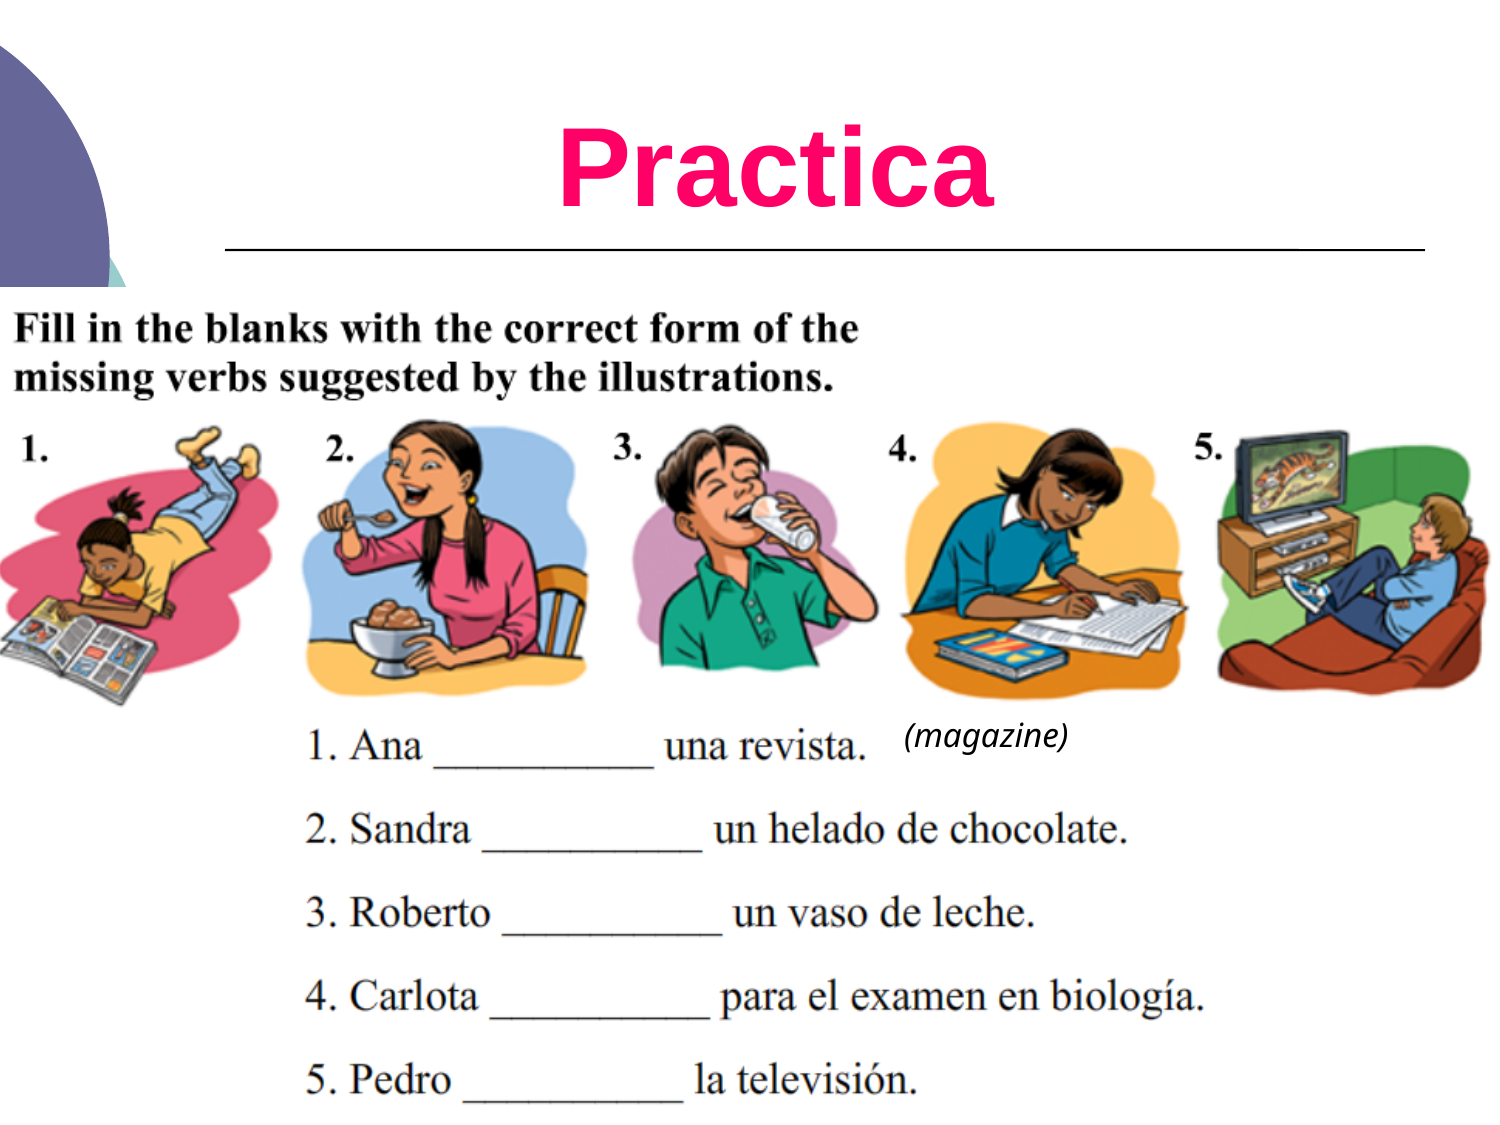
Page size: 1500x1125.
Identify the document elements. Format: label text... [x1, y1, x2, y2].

title Practica [174, 49, 1375, 237]
picture [0, 287, 1500, 1125]
